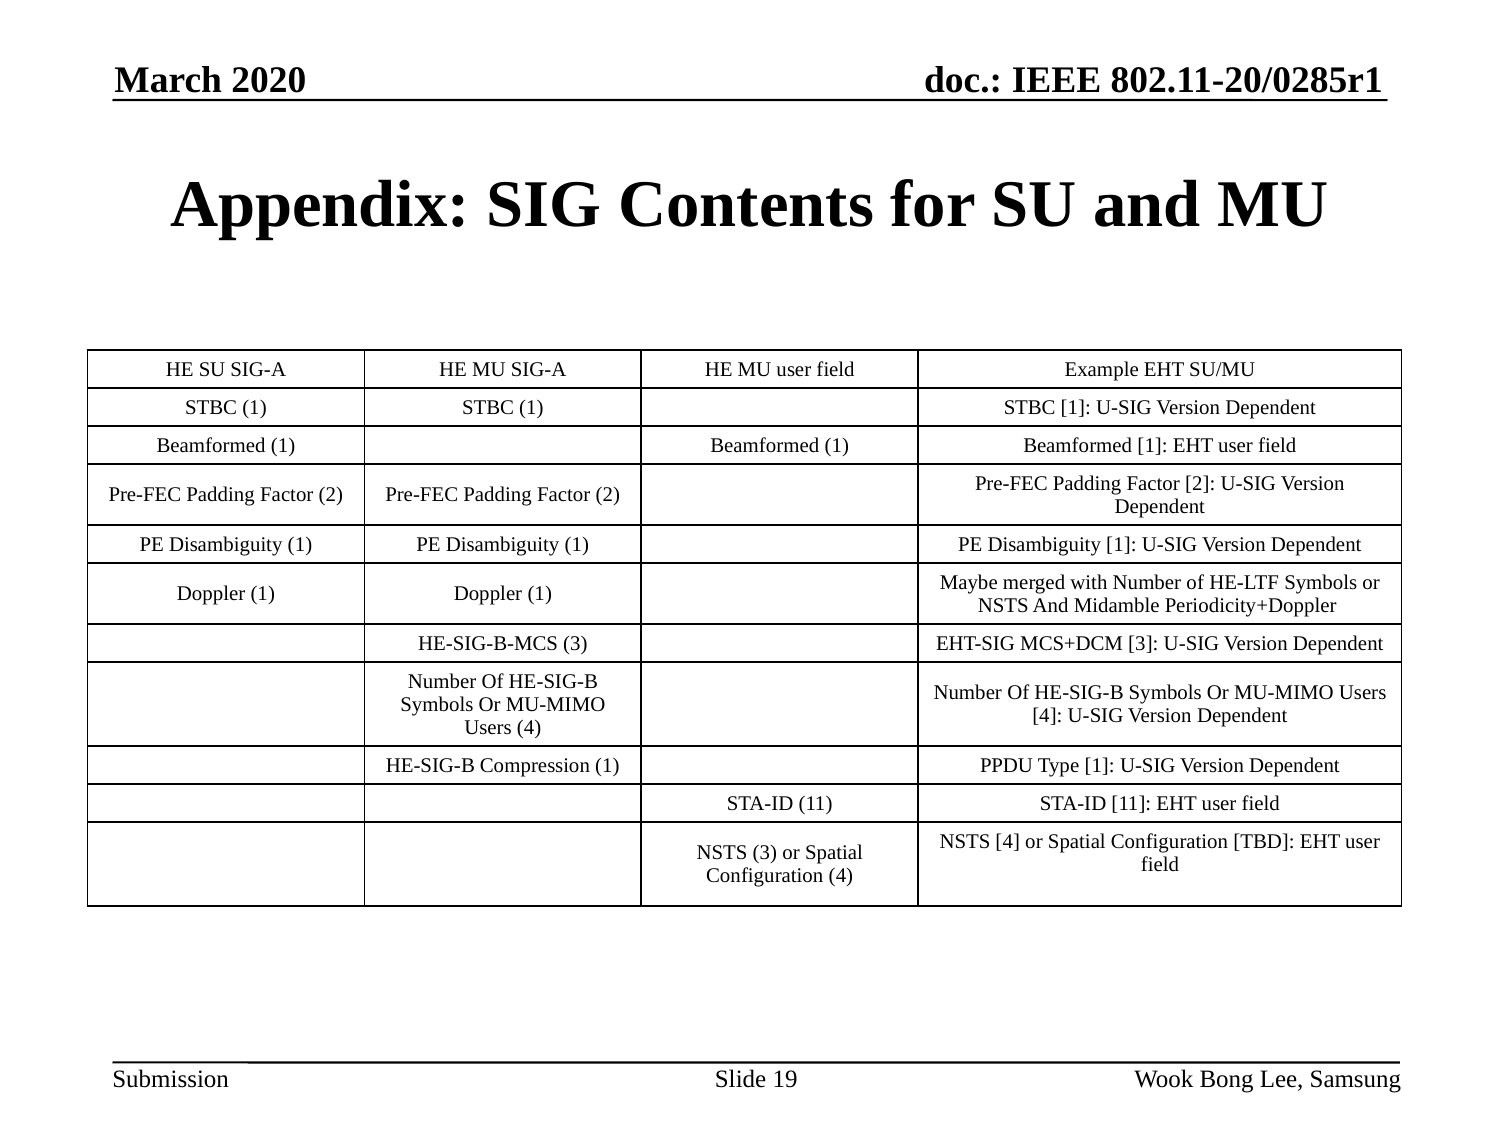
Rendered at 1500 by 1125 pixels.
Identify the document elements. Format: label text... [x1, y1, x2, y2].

table_cell PPDU Type [1]: U-SIG Version Dependent [919, 747, 1401, 783]
slide_number Slide 19 [712, 1061, 800, 1093]
table_cell HE-SIG-B Compression (1) [365, 747, 640, 783]
table_cell Number Of HE-SIG-B Symbols Or MU-MIMO Users [4]: U-SIG Version Dependent [919, 663, 1401, 745]
table_cell [88, 747, 364, 783]
table_header HE MU user field [642, 351, 917, 387]
table_header Example EHT SU/MU [919, 351, 1401, 387]
table_header HE SU SIG-A [88, 351, 364, 387]
table_cell Pre-FEC Padding Factor (2) [88, 465, 364, 524]
table_cell Beamformed (1) [88, 427, 364, 463]
table_cell Pre-FEC Padding Factor (2) [365, 465, 640, 524]
table_cell Maybe merged with Number of HE-LTF Symbols or NSTS And Midamble Periodicity+Doppler [919, 564, 1401, 623]
table_cell PE Disambiguity (1) [88, 526, 364, 562]
table_cell [88, 663, 364, 745]
table_cell [642, 526, 917, 562]
table_cell STBC (1) [365, 389, 640, 425]
title Appendix: SIG Contents for SU and MU [112, 112, 1388, 288]
table_cell [88, 625, 364, 661]
table_cell Doppler (1) [88, 564, 364, 623]
table_cell [642, 389, 917, 425]
table_cell [642, 747, 917, 783]
table_cell Doppler (1) [365, 564, 640, 623]
table_cell [642, 625, 917, 661]
table_cell Beamformed [1]: EHT user field [919, 427, 1401, 463]
table_cell [365, 823, 640, 905]
table_cell [642, 465, 917, 524]
table_cell [642, 564, 917, 623]
footer Wook Bong Lee, Samsung [1130, 1061, 1402, 1093]
table_header HE MU SIG-A [365, 351, 640, 387]
table_cell PE Disambiguity [1]: U-SIG Version Dependent [919, 526, 1401, 562]
table_cell [88, 823, 364, 905]
table_cell NSTS [4] or Spatial Configuration [TBD]: EHT user field [919, 823, 1401, 905]
table_cell STBC [1]: U-SIG Version Dependent [919, 389, 1401, 425]
table_cell Number Of HE-SIG-B Symbols Or MU-MIMO Users (4) [365, 663, 640, 745]
table_cell PE Disambiguity (1) [365, 526, 640, 562]
table_cell [88, 785, 364, 821]
table_cell [365, 785, 640, 821]
table_cell HE-SIG-B-MCS (3) [365, 625, 640, 661]
table_cell STA-ID (11) [642, 785, 917, 821]
table_cell STA-ID [11]: EHT user field [919, 785, 1401, 821]
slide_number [114, 54, 309, 101]
table_cell Pre-FEC Padding Factor [2]: U-SIG Version Dependent [919, 465, 1401, 524]
table_cell [642, 663, 917, 745]
table_cell [365, 427, 640, 463]
table_cell NSTS (3) or Spatial Configuration (4) [642, 823, 917, 905]
table_cell Beamformed (1) [642, 427, 917, 463]
table_cell STBC (1) [88, 389, 364, 425]
table_cell EHT-SIG MCS+DCM [3]: U-SIG Version Dependent [919, 625, 1401, 661]
